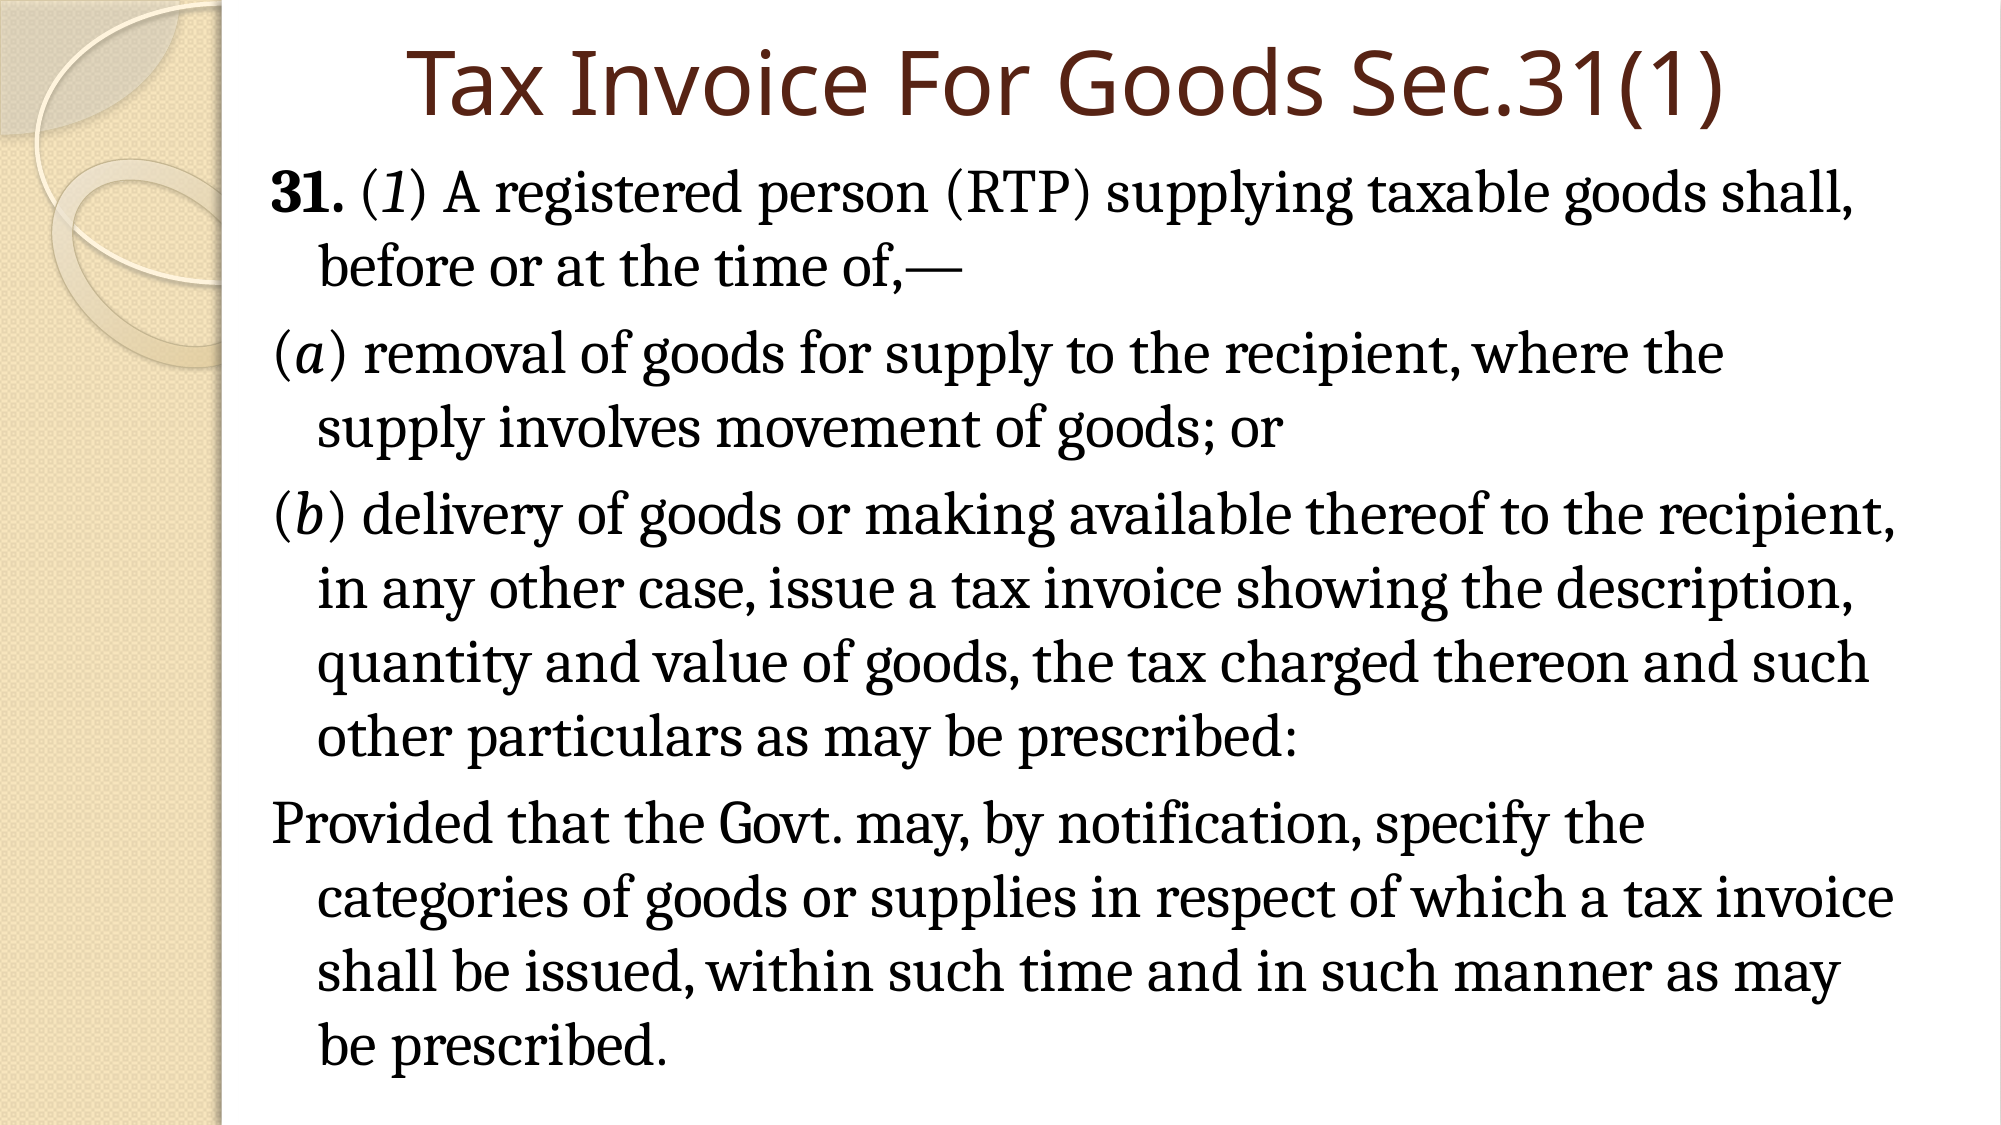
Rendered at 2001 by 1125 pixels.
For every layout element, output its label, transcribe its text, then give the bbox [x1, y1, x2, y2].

list 31. (1) A registered person (RTP) supplying taxable goods shall, before or at the time of,— (a) removal of goods for supply to the recipient, where the supply involves movement of goods; or (b) delivery of goods or making available thereof to the recipient, in any other case, issue a tax invoice showing the description, quantity and value of goods, the tax charged thereon and such other particulars as may be prescribed: Provided that the Govt. may, by notification, specify the categories of goods or supplies in respect of which a tax invoice shall be issued, within such time and in such manner as may be prescribed. [243, 143, 1922, 1087]
title Tax Invoice For Goods Sec.31(1) [243, 20, 1887, 139]
